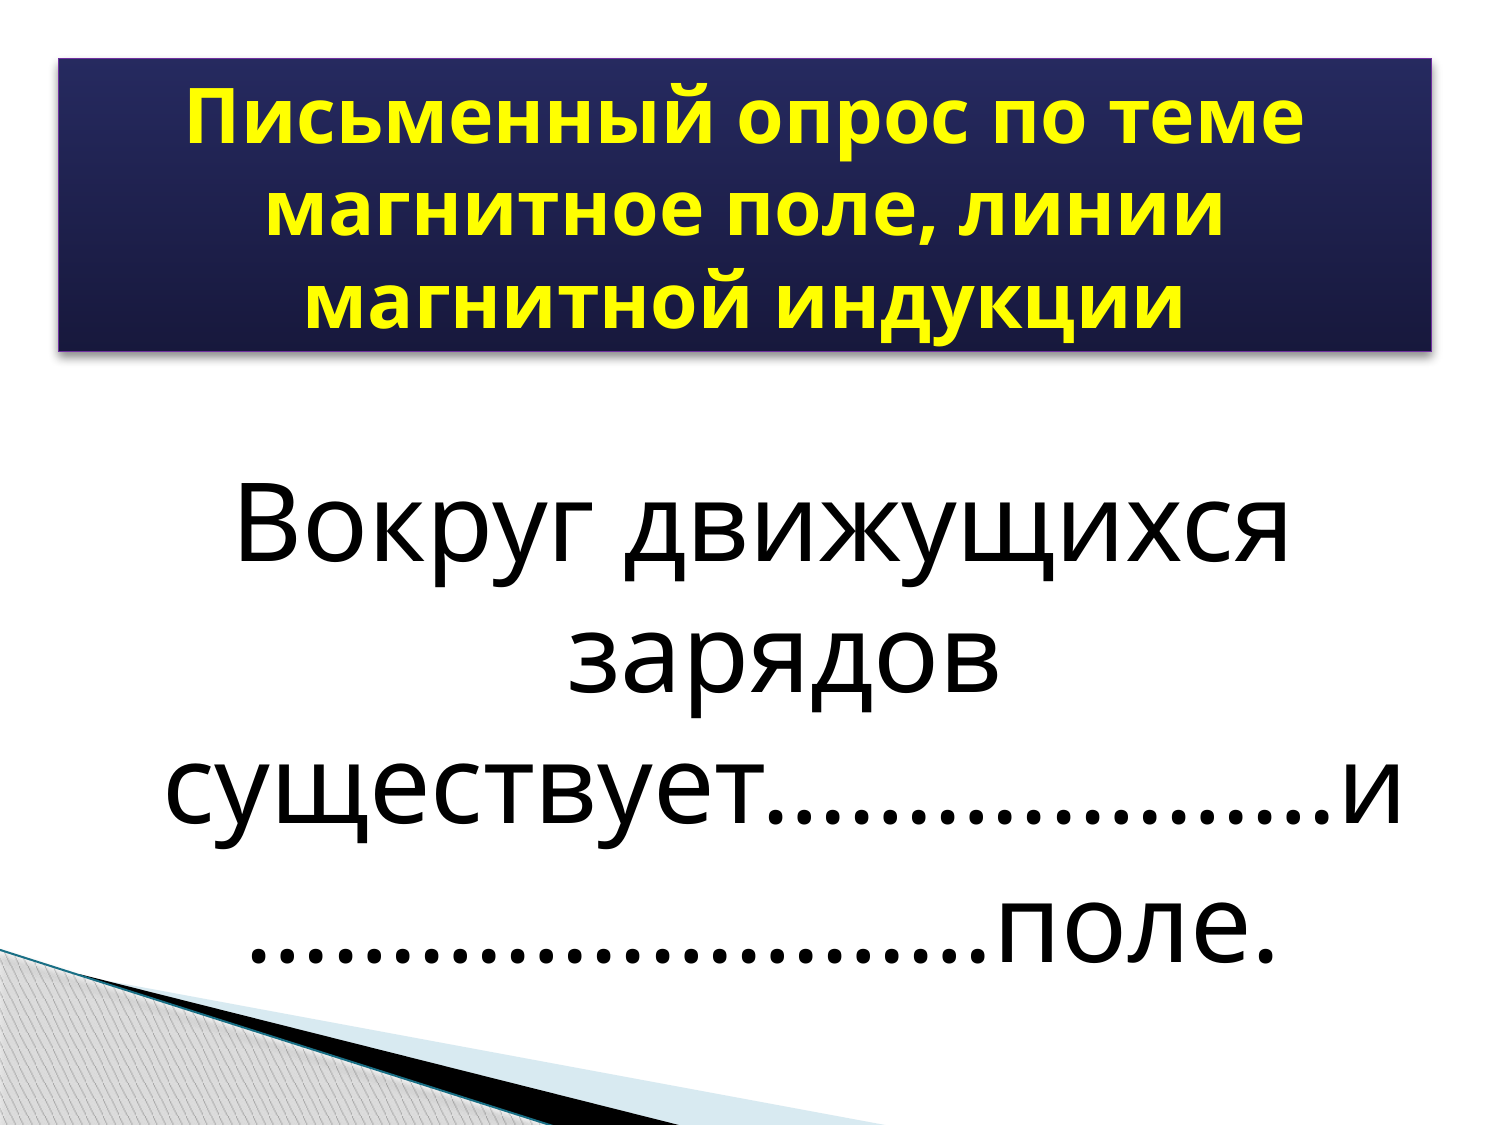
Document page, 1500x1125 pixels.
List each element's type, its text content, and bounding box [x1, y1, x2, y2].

list Вокруг движущихся зарядов существует………..………и …………..…………поле. [82, 445, 1425, 1005]
title Письменный опрос по теме магнитное поле, линии магнитной индукции [58, 58, 1432, 352]
